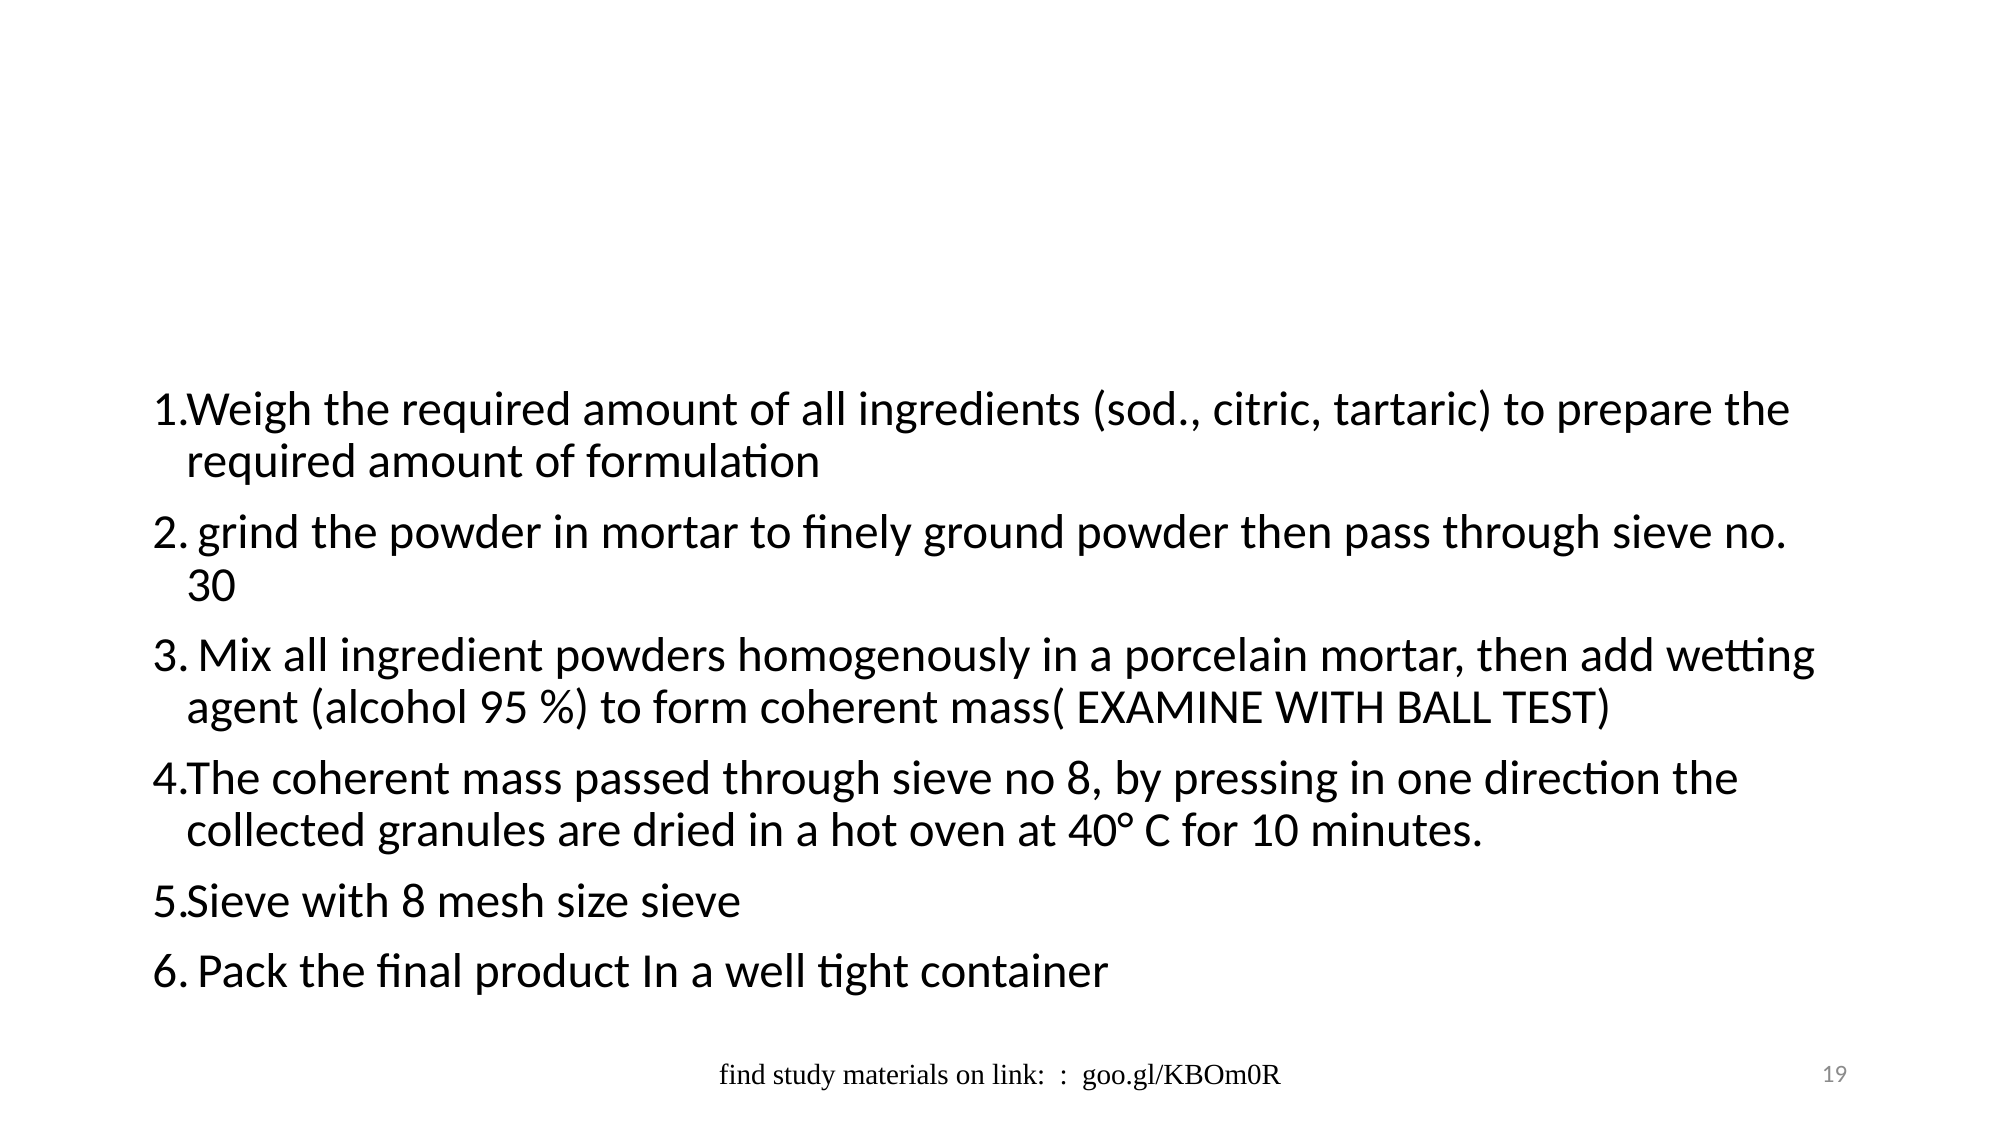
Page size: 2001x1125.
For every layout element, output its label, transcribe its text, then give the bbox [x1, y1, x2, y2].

slide_number 19 [1412, 1042, 1863, 1103]
footer find study materials on link: : goo.gl/KBOm0R [662, 1042, 1338, 1103]
list Weigh the required amount of all ingredients (sod., citric, tartaric) to prepare the required amount of formulation grind the powder in mortar to finely ground powder then pass through sieve no. 30 Mix all ingredient powders homogenously in a porcelain mortar, then add wetting agent (alcohol 95 %) to form coherent mass( EXAMINE WITH BALL TEST) The coherent mass passed through sieve no 8, by pressing in one direction the collected granules are dried in a hot oven at 40° C for 10 minutes. Sieve with 8 mesh size sieve Pack the final product In a well tight container [137, 299, 1863, 1014]
